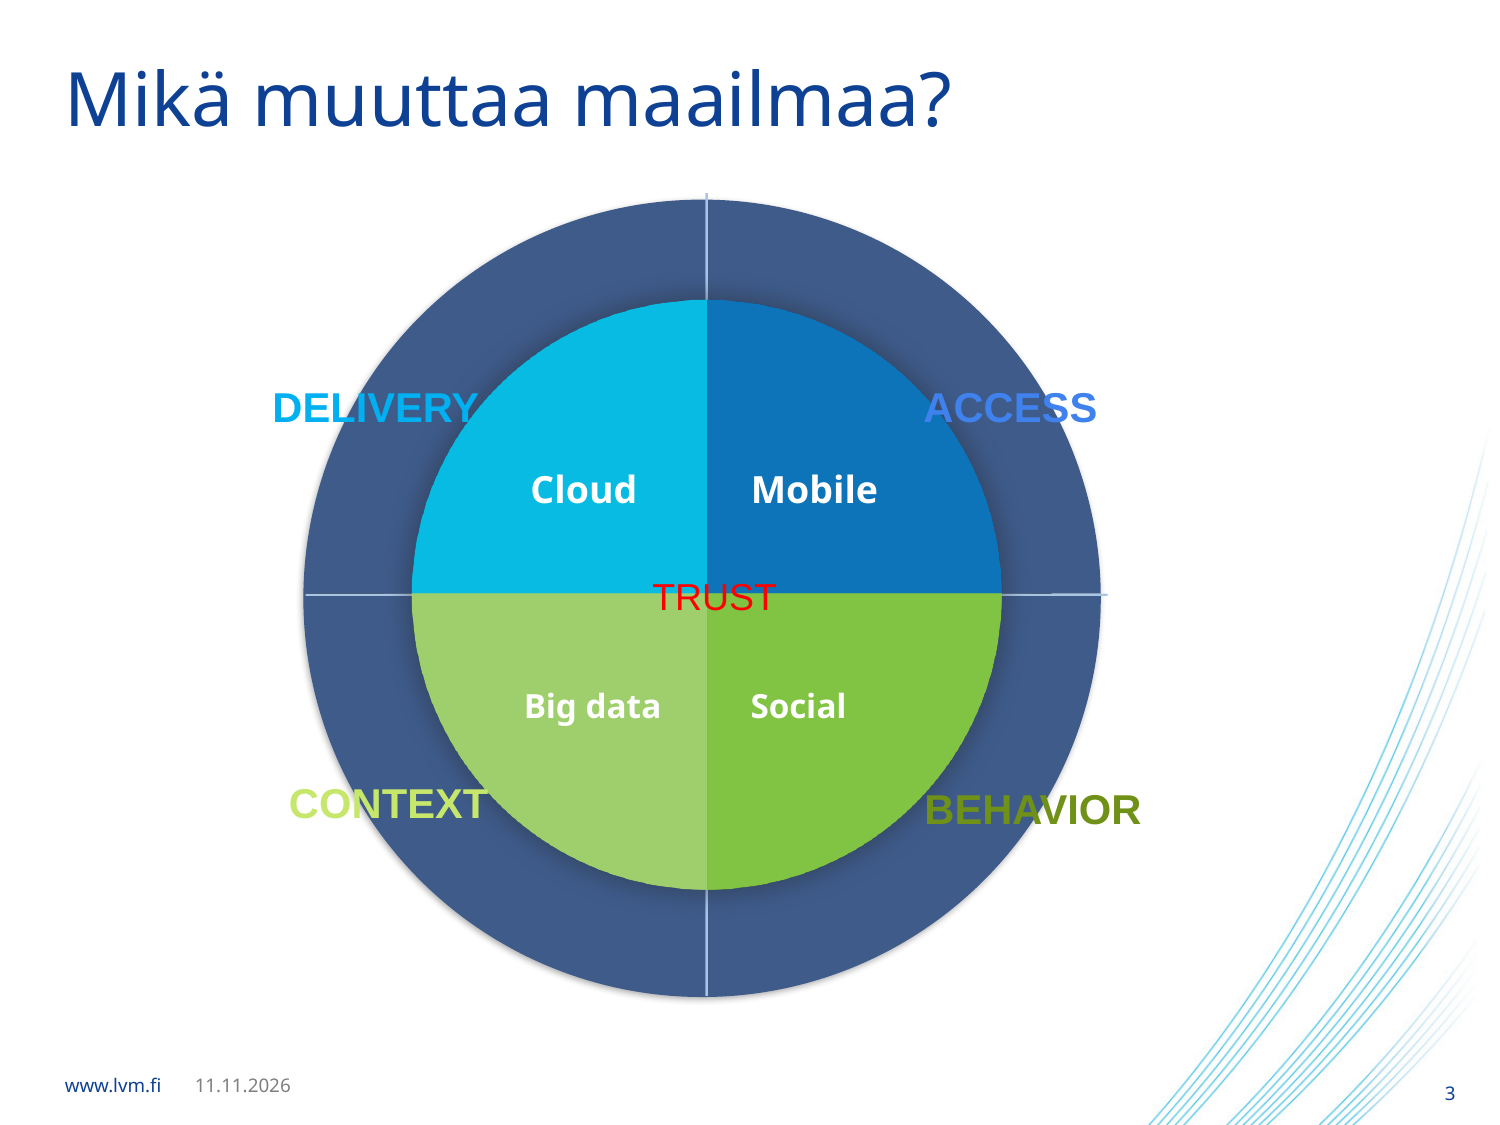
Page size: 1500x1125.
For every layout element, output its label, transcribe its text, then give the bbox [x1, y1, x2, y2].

title Mikä muuttaa maailmaa? [64, 54, 1471, 139]
slide_number 3 [1316, 1073, 1471, 1119]
text_box DELIVERY [257, 373, 300, 439]
picture [305, 193, 1494, 1125]
text_box CONTEXT [273, 769, 300, 835]
text_box BEHAVIOR [1113, 775, 1157, 841]
